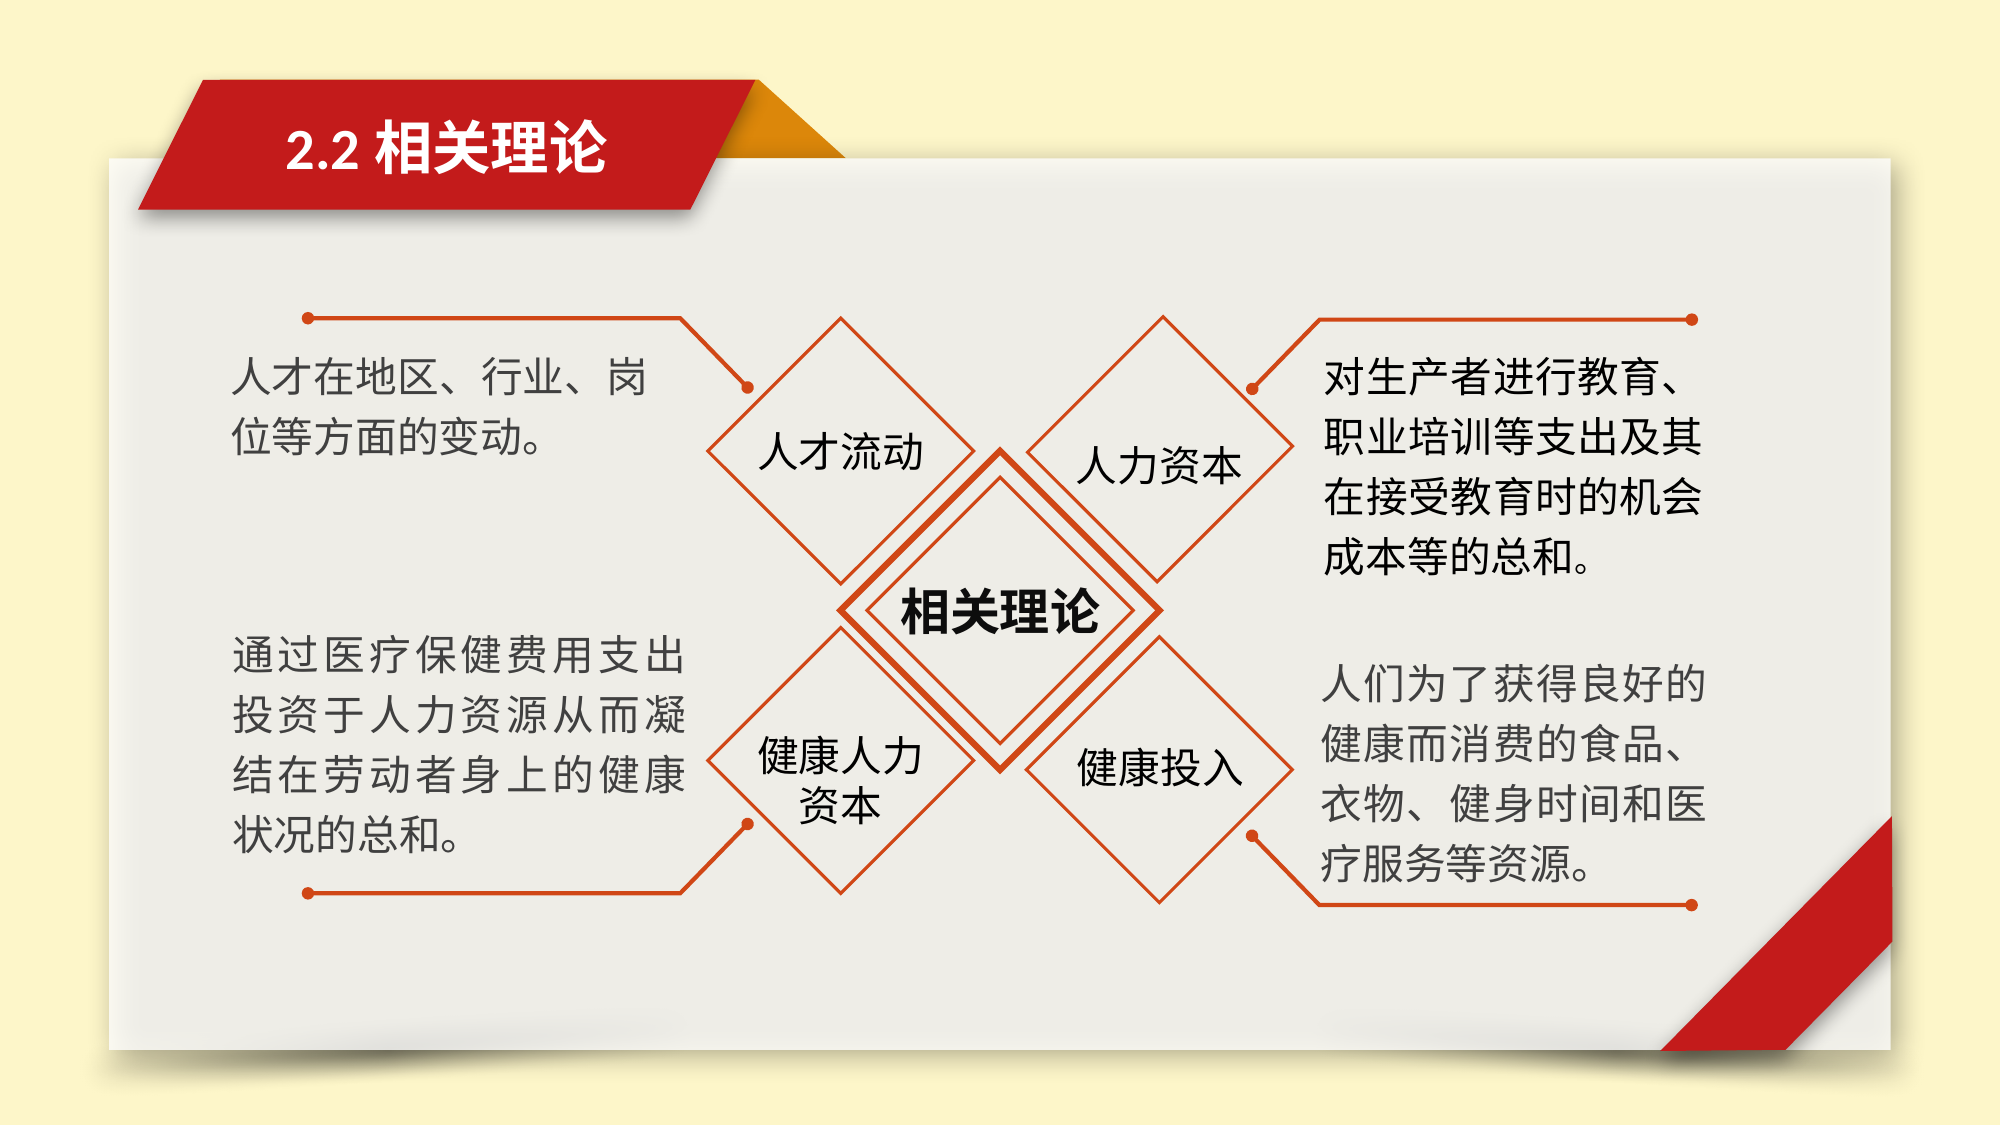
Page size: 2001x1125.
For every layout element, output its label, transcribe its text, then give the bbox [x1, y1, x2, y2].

text_box 相关理论 [1093, 567, 1161, 654]
text_box 人力资本 [1025, 446, 1293, 534]
text_box [882, 449, 1025, 567]
text_box 人们为了获得良好的健康而消费的食品、衣物、健身时间和医疗服务等资源。 [1305, 640, 1723, 838]
text_box 通过医疗保健费用支出投资于人力资源从而凝结在劳动者身上的健康状况的总和。 [216, 611, 702, 867]
text_box [1032, 315, 1295, 448]
text_box [1246, 829, 1698, 912]
text_box 人才在地区、行业、岗位等方面的变动。 [214, 332, 664, 478]
text_box 对生产者进行教育、职业培训等支出及其在接受教育时的机会成本等的总和。 [1308, 332, 1720, 583]
text_box 2.2相关理论 [271, 104, 623, 189]
text_box [865, 475, 1135, 746]
text_box [1089, 635, 1230, 705]
text_box [301, 818, 754, 900]
text_box [1060, 534, 1118, 567]
text_box [1042, 654, 1118, 705]
text_box 人才流动 [707, 407, 975, 495]
text_box [1107, 534, 1207, 584]
text_box [750, 495, 932, 586]
text_box [301, 311, 754, 394]
text_box [794, 849, 887, 895]
text_box 健康人力 资本 [707, 761, 975, 849]
text_box [882, 654, 1026, 772]
text_box [706, 626, 976, 762]
text_box [750, 316, 932, 407]
text_box [1246, 313, 1699, 395]
text_box [1084, 829, 1235, 905]
text_box 相关理论 [839, 567, 908, 654]
text_box 健康投入 [1026, 705, 1294, 829]
